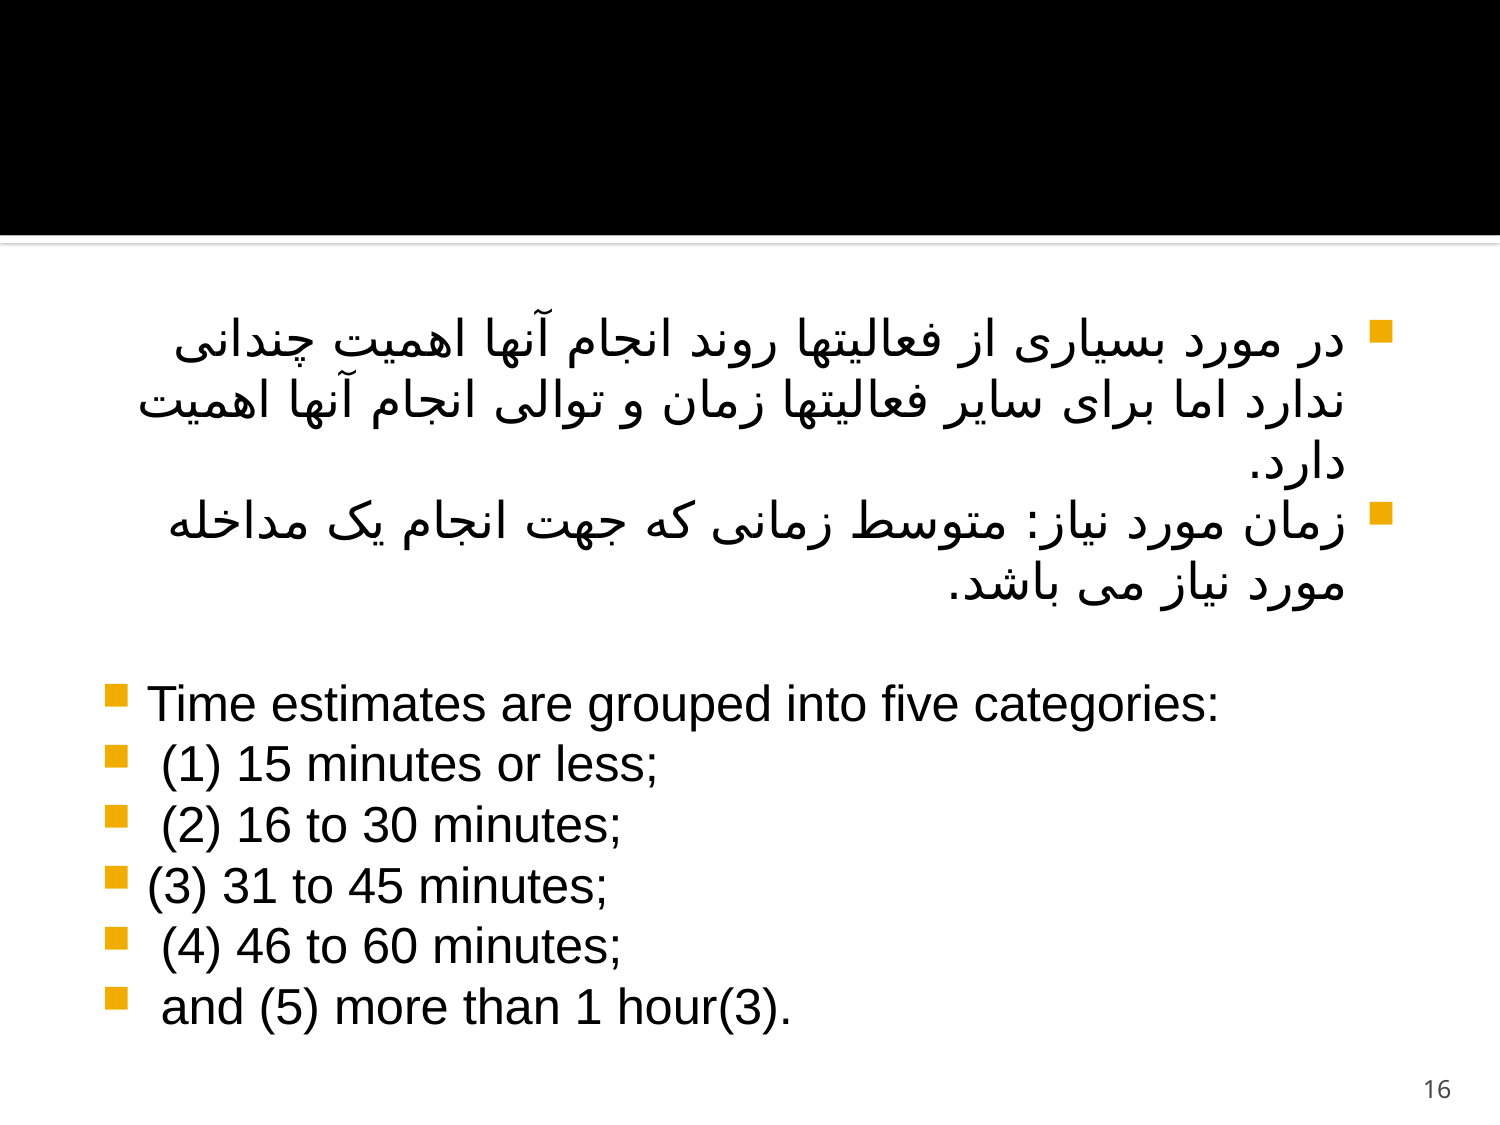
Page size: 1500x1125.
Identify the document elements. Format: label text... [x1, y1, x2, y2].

slide_number 16 [1345, 1062, 1467, 1108]
list در مورد بسیاری از فعالیتها روند انجام آنها اهمیت چندانی ندارد اما برای سایر فعالیتها زمان و توالی انجام آنها اهمیت دارد. زمان مورد نیاز: متوسط زمانی که جهت انجام یک مداخله مورد نیاز می باشد. Time estimates are grouped into five categories: (1) 15 minutes or less; (2) 16 to 30 minutes; (3) 31 to 45 minutes; (4) 46 to 60 minutes; and (5) more than 1 hour(3). [75, 291, 1425, 1050]
